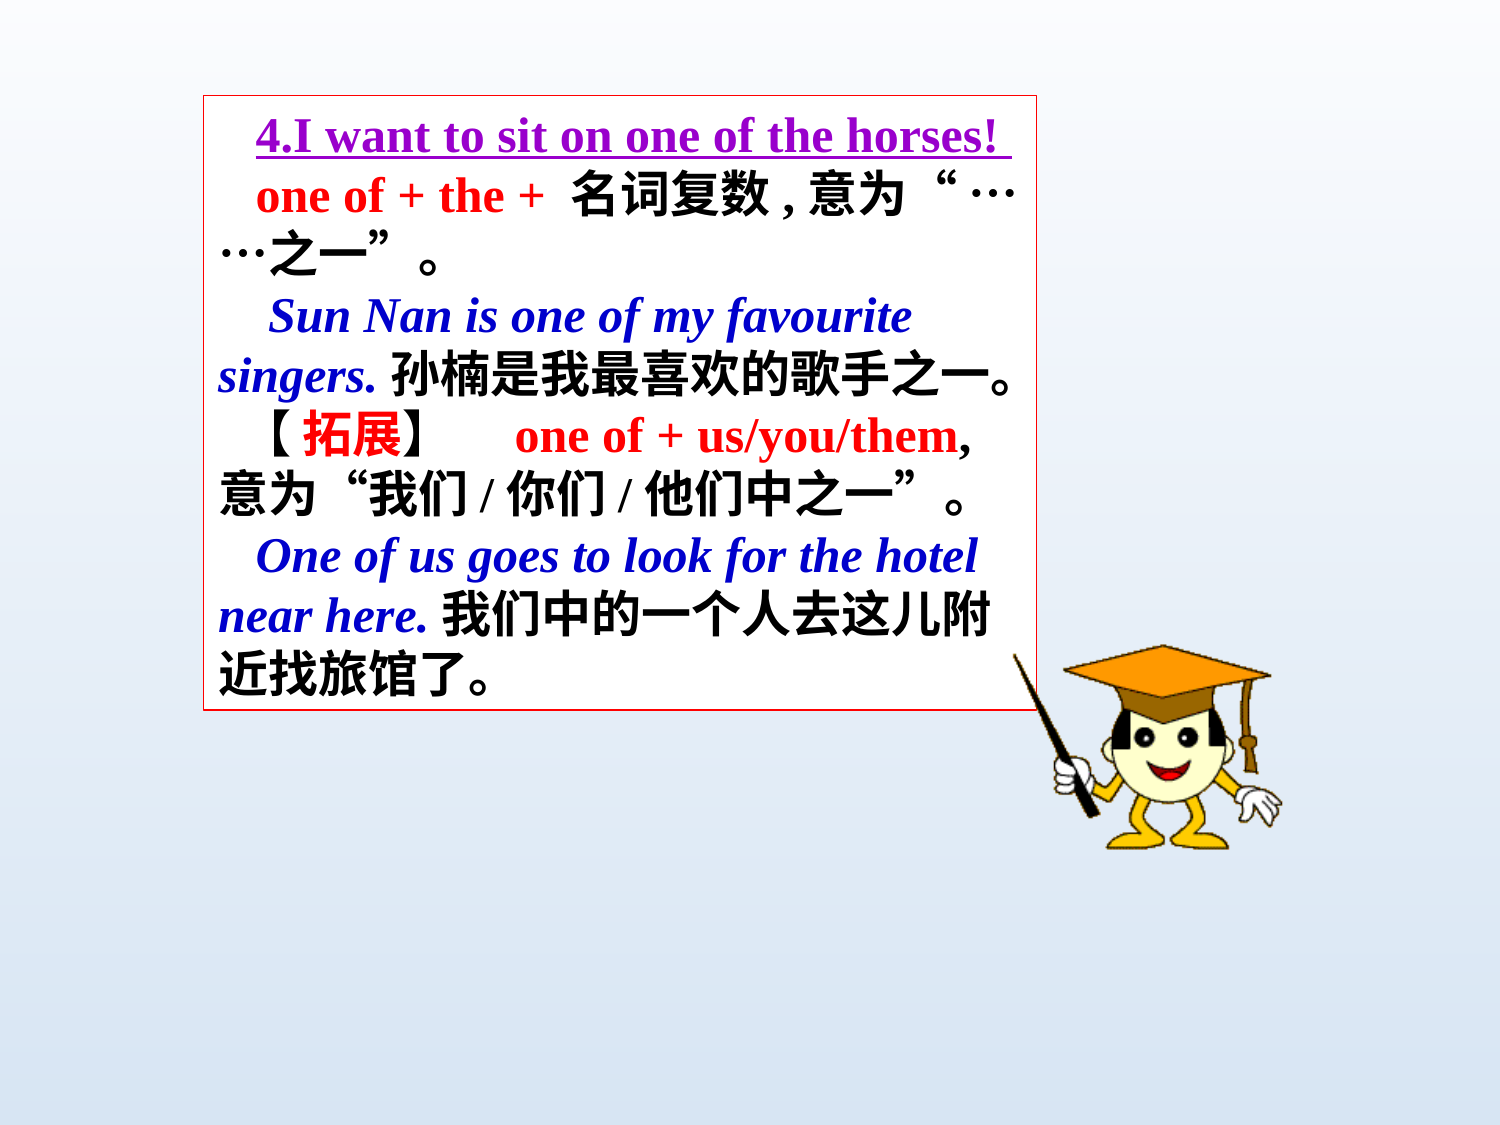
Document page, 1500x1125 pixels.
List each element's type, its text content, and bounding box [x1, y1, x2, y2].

picture [992, 629, 1306, 865]
text_box 4.I want to sit on one of the horses! one of + the + 名词复数,意为“ ……之一”。 Sun Nan is one of my favourite singers.孙楠是我最喜欢的歌手之一。 【 拓展】 one of + us/you/them,意为“我们/你们/他们中之一”。 One of us goes to look for the hotel near here.我们中的一个人去这儿附近找旅馆了。 [203, 95, 1037, 711]
